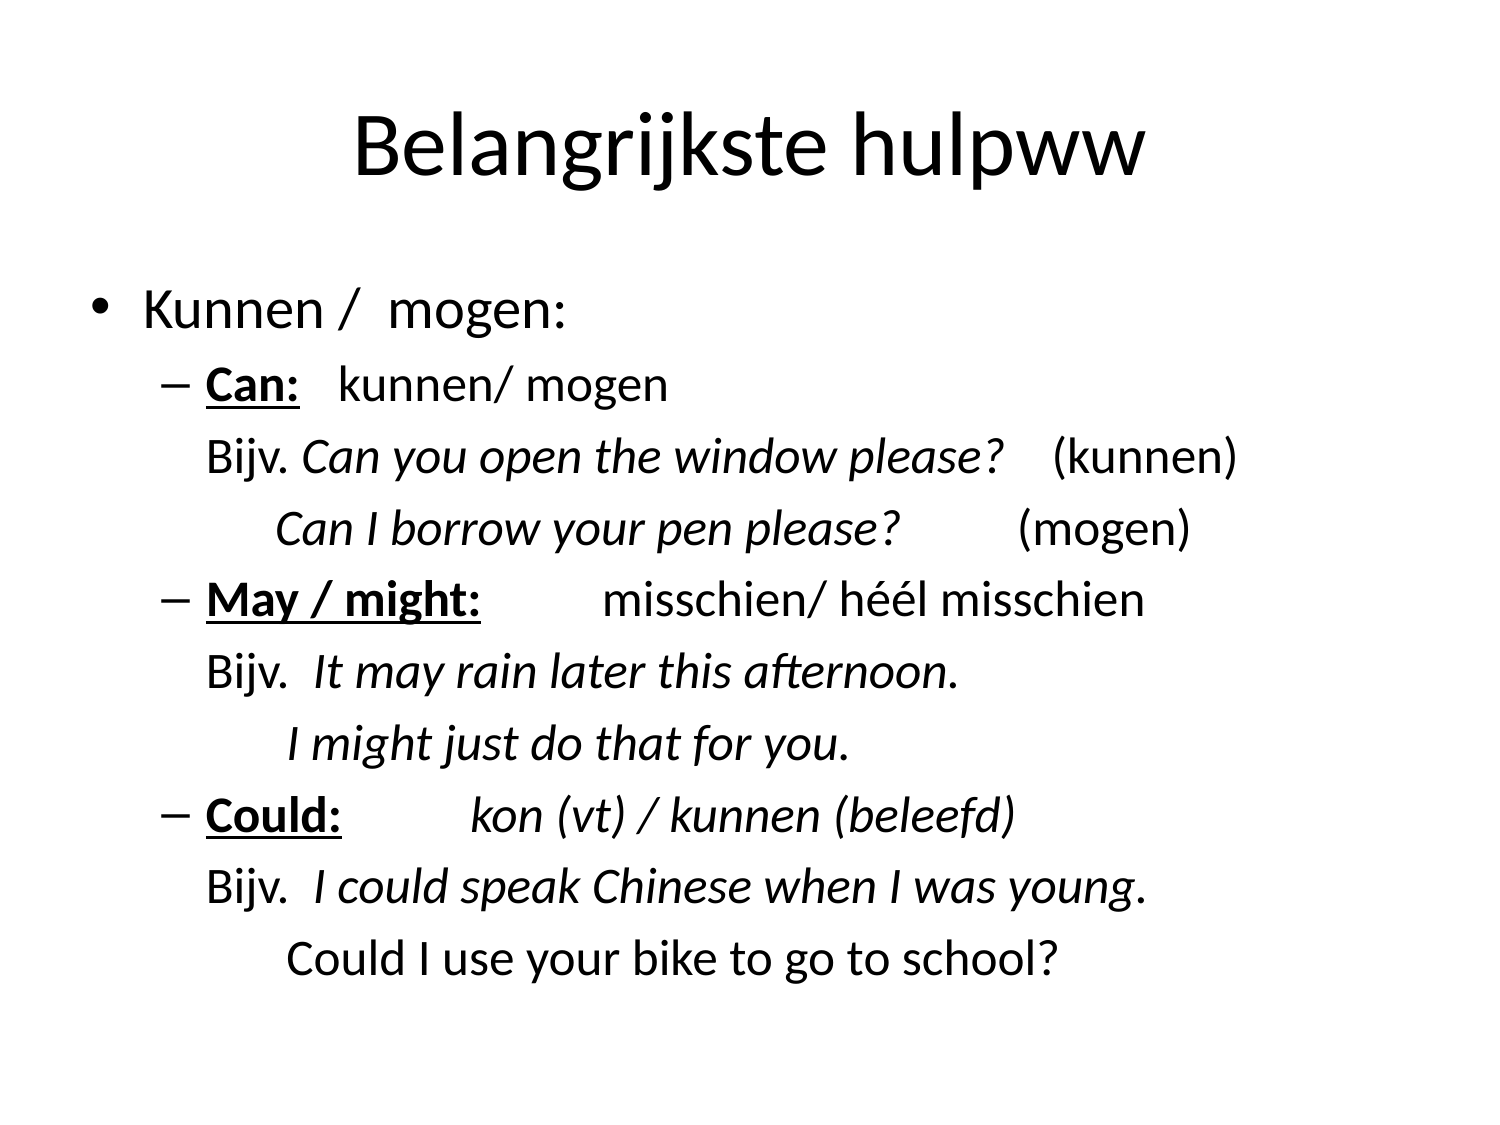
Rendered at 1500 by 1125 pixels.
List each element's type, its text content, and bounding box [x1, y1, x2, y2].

list Kunnen / mogen: Can: kunnen/ mogen Bijv. Can you open the window please? (kunnen) Can I borrow your pen please? (mogen) May / might: misschien/ héél misschien Bijv. It may rain later this afternoon. I might just do that for you. Could: kon (vt) / kunnen (beleefd) Bijv. I could speak Chinese when I was young. Could I use your bike to go to school? [75, 262, 1425, 1005]
title Belangrijkste hulpww [75, 45, 1425, 233]
